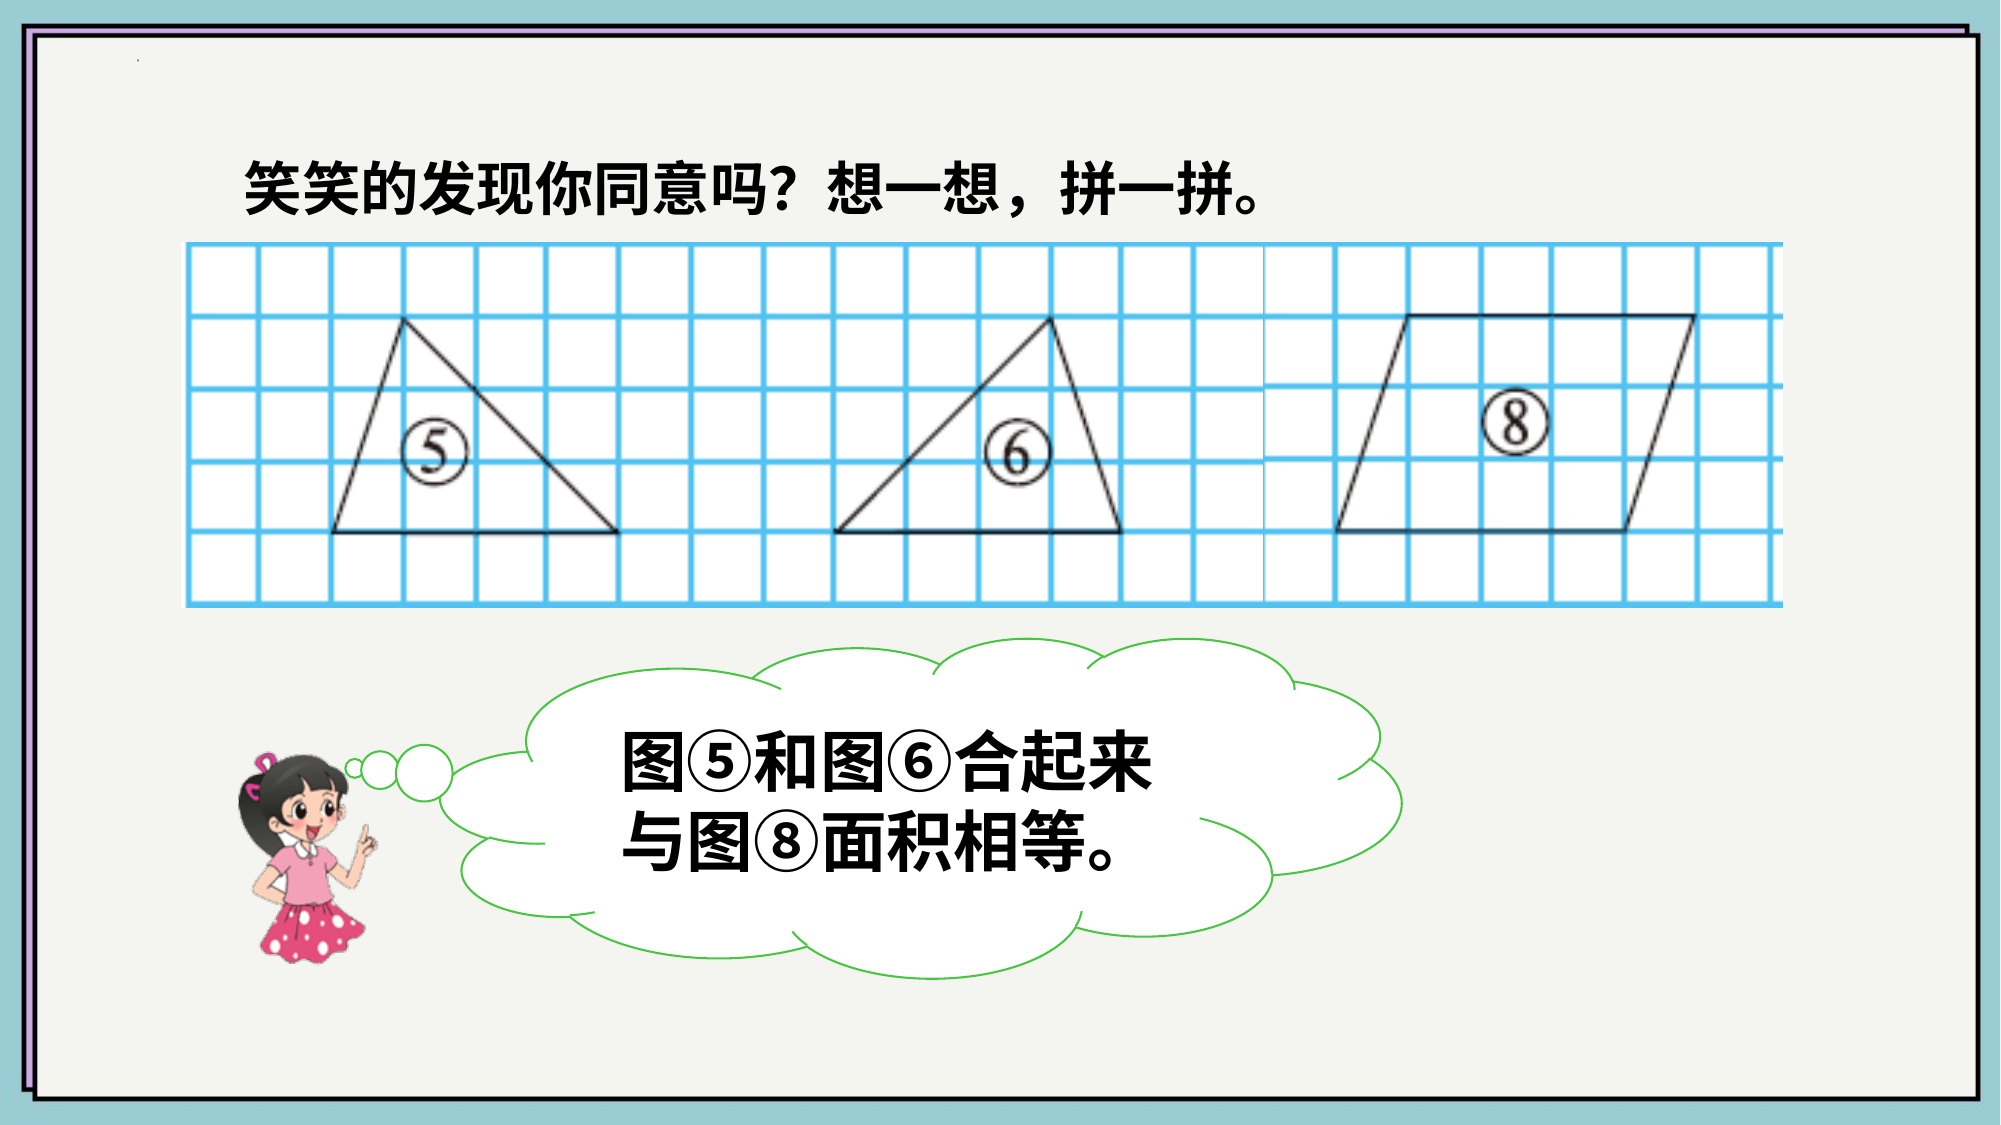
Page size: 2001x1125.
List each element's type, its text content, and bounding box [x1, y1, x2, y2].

text_box 图⑤和图⑥合起来与图⑧面积相等。 [383, 637, 1403, 980]
text_box 笑笑的发现你同意吗？想一想，拼一拼。 [229, 144, 1308, 229]
picture [0, 0, 2001, 1125]
